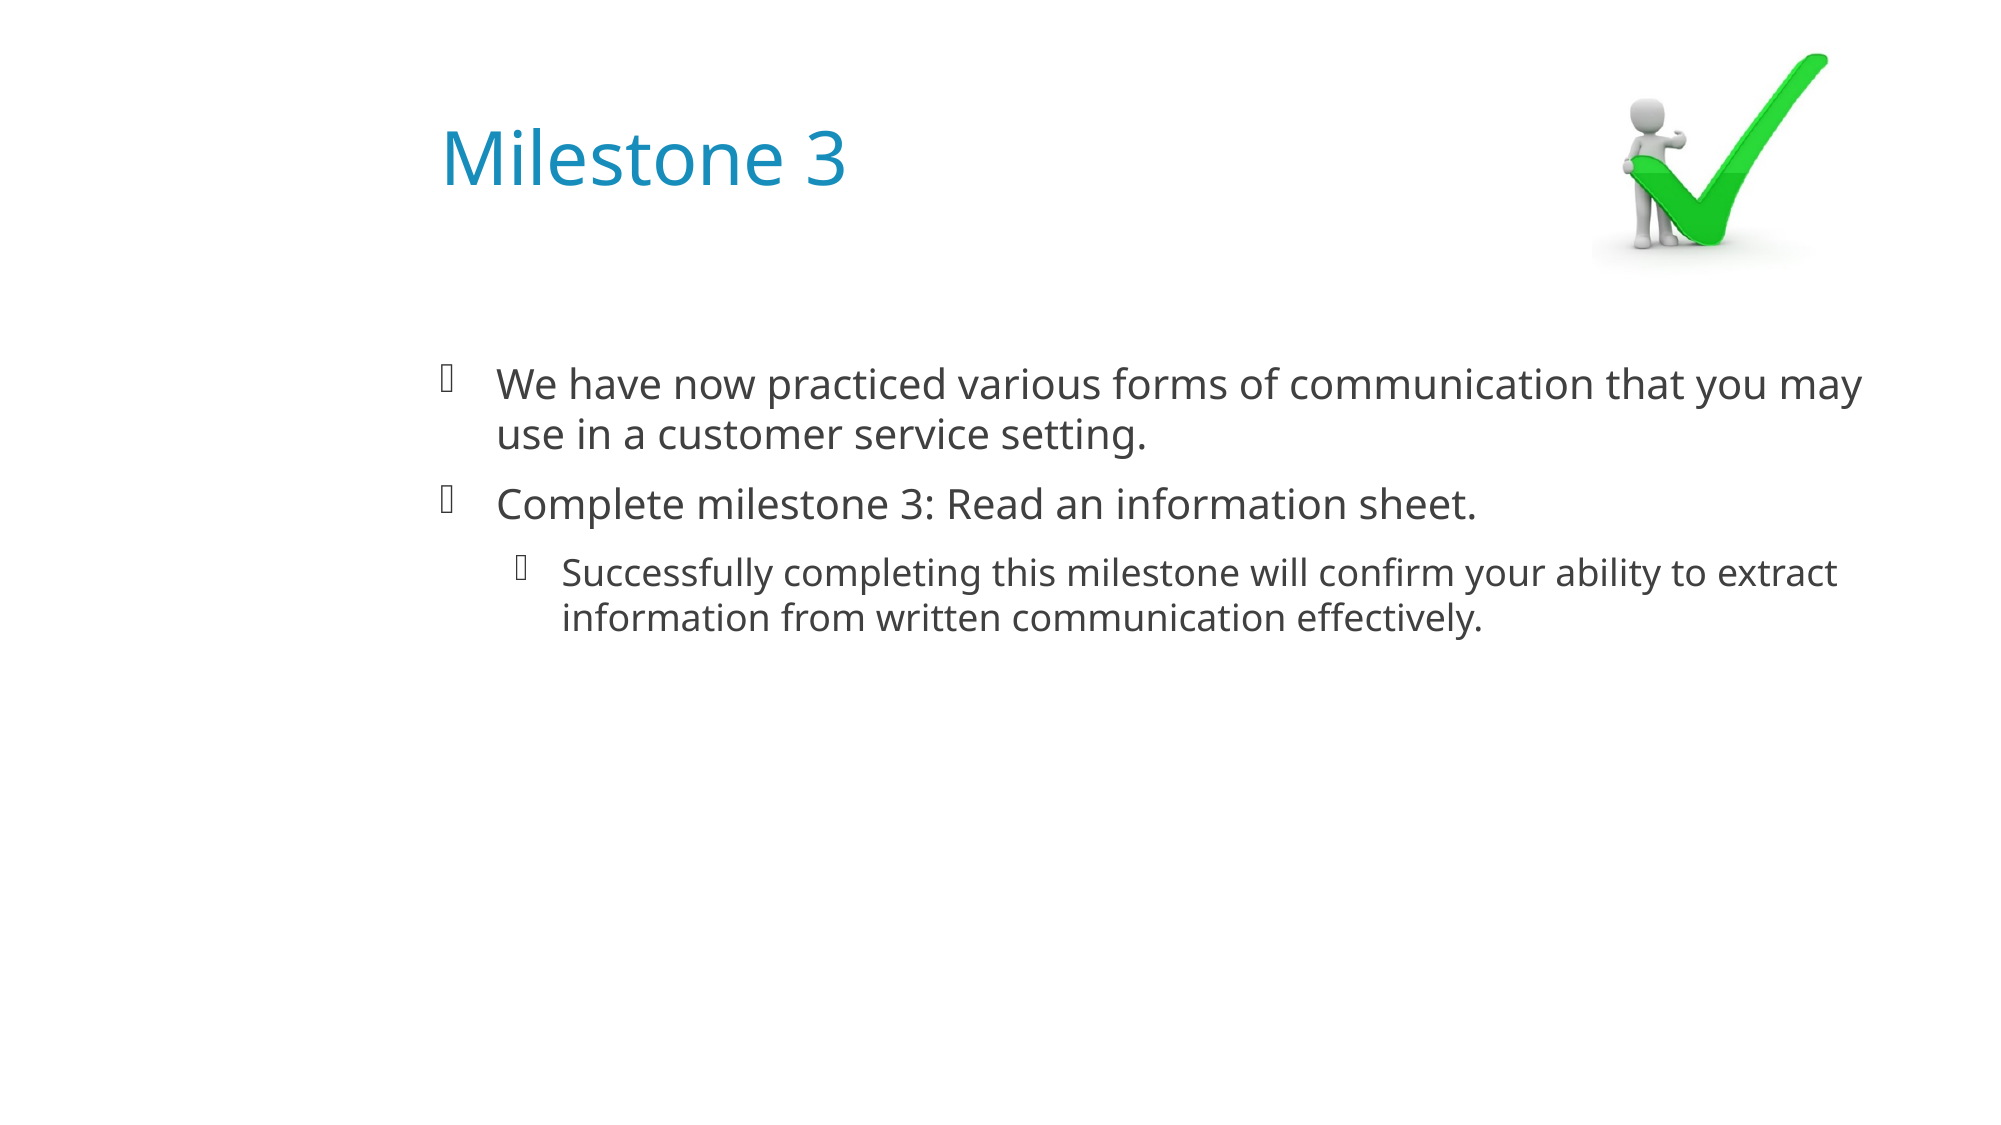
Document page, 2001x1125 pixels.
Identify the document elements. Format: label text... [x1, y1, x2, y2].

picture [1591, 45, 1830, 284]
list We have now practiced various forms of communication that you may use in a customer service setting. Complete milestone 3: Read an information sheet. Successfully completing this milestone will confirm your ability to extract information from written communication effectively. [424, 350, 1888, 1074]
title Milestone 3 [425, 102, 1888, 313]
